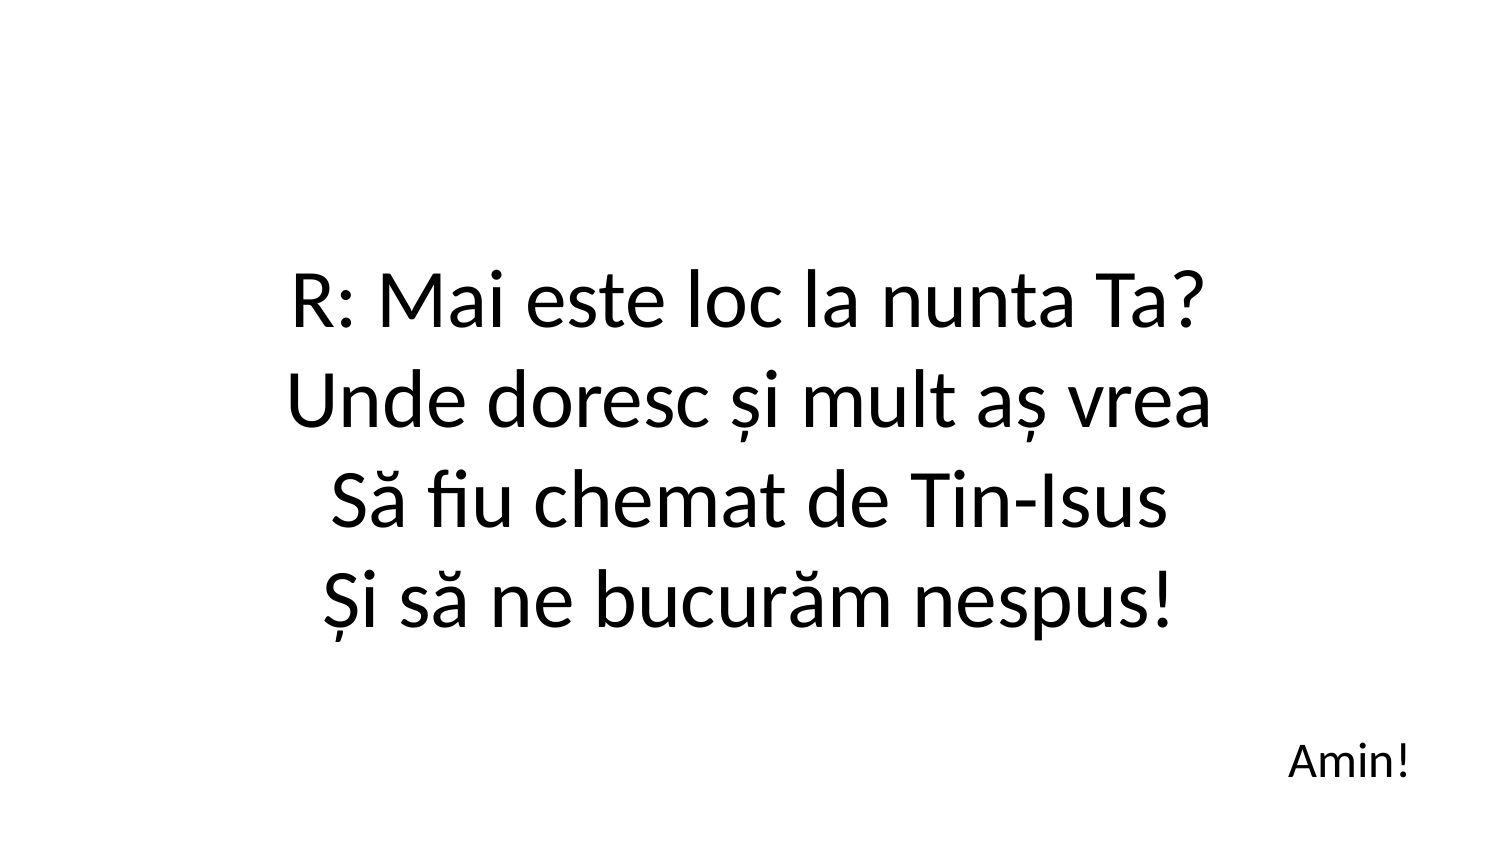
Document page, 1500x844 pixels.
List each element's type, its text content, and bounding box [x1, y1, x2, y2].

text_box R: Mai este loc la nunta Ta? Unde doresc și mult aș vrea Să fiu chemat de Tin-Isus Și să ne bucurăm nespus! [270, 192, 1230, 652]
text_box Amin! [1273, 674, 1427, 795]
